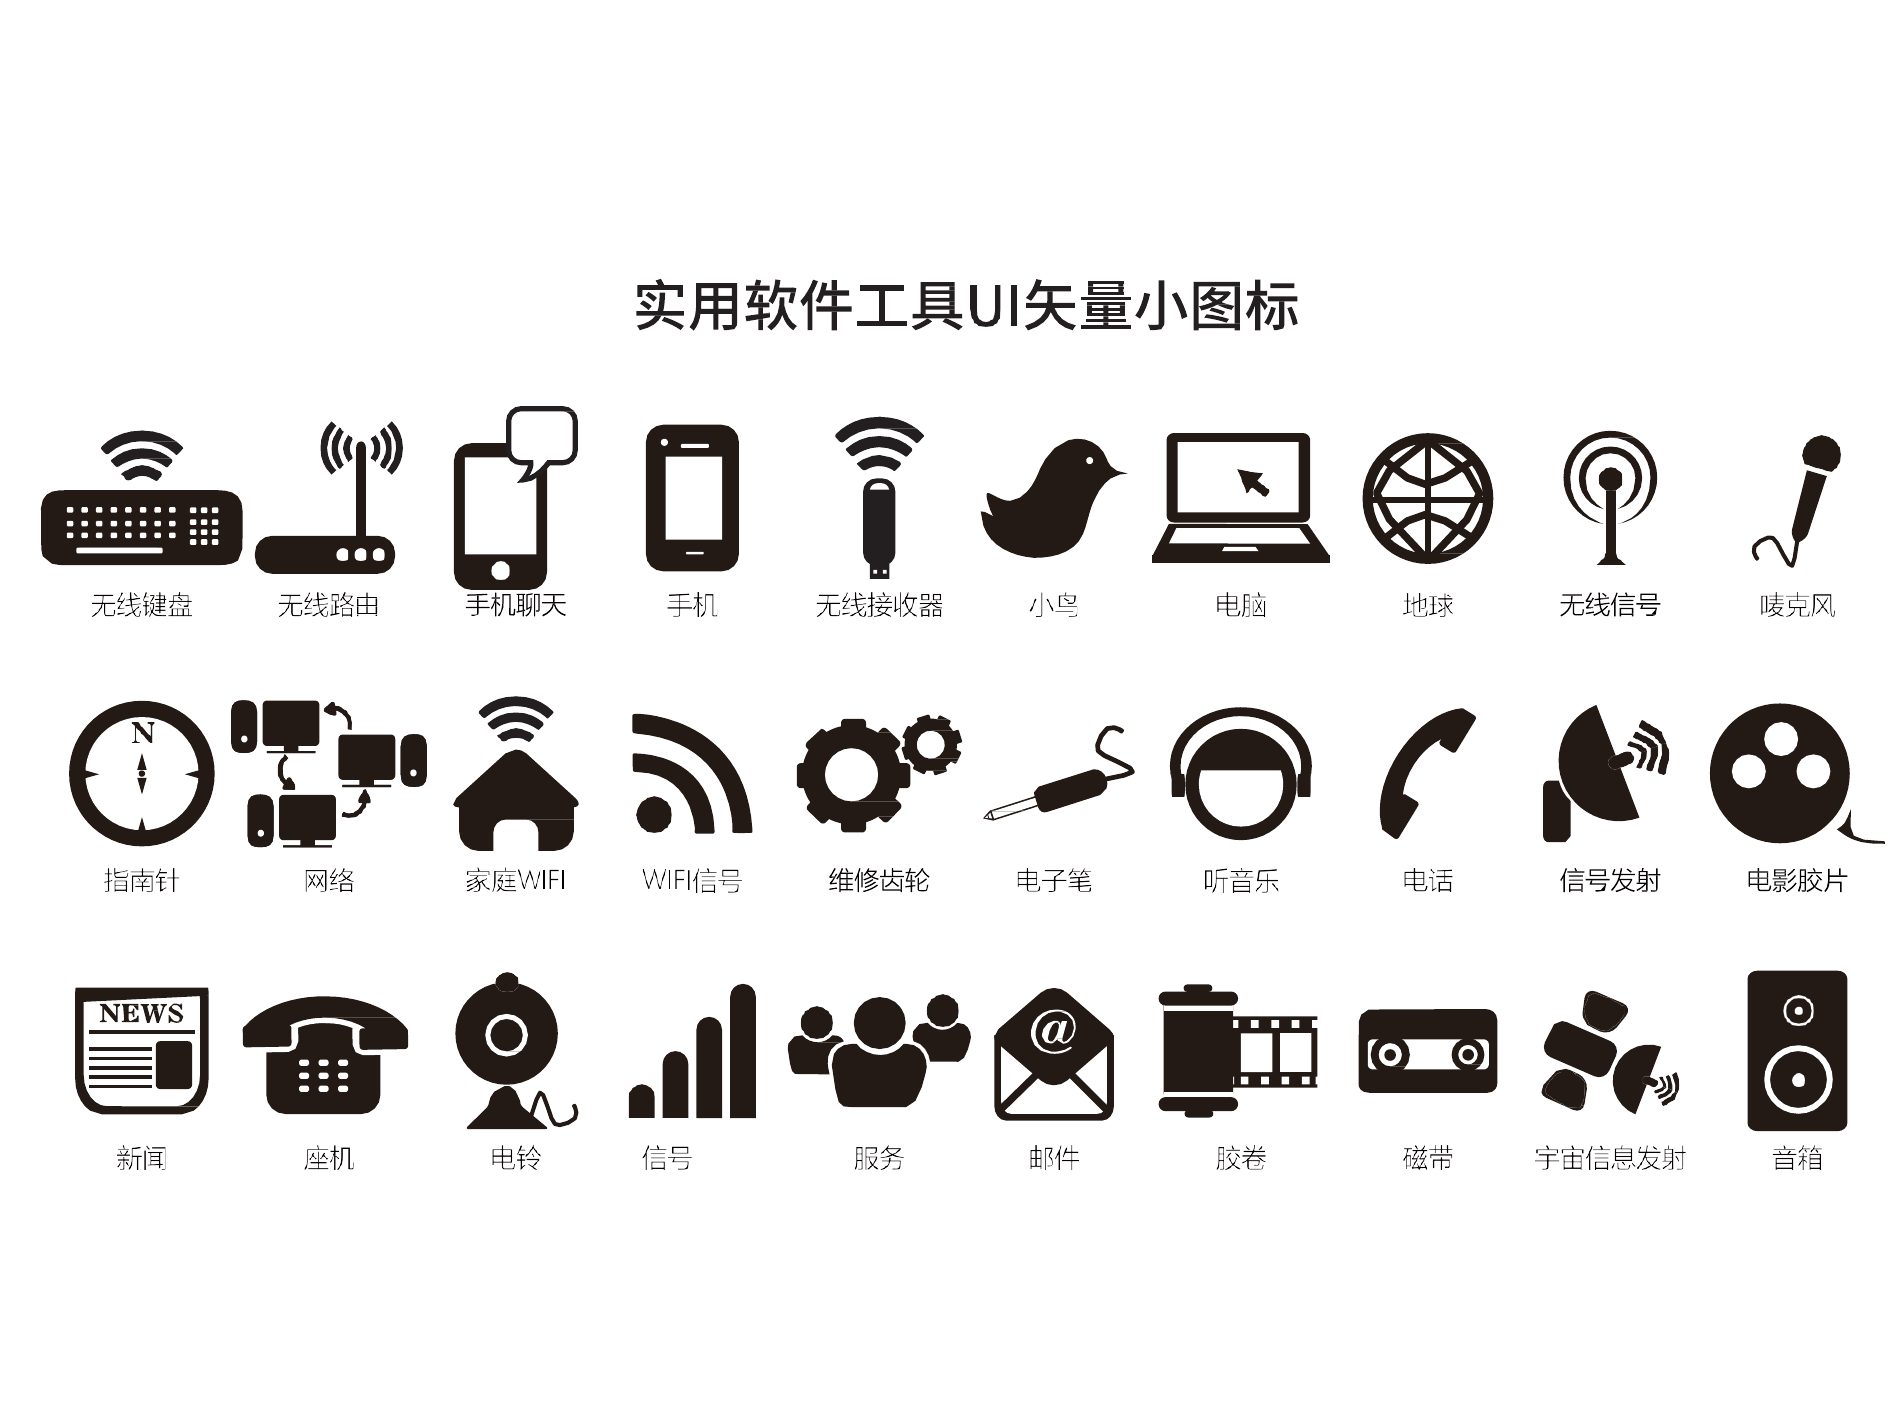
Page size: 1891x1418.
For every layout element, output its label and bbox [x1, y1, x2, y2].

text_box [1237, 469, 1270, 497]
text_box [1791, 470, 1827, 543]
text_box [1462, 1049, 1474, 1061]
text_box [1158, 991, 1239, 1006]
text_box [994, 1040, 1114, 1121]
text_box [796, 718, 911, 833]
text_box [642, 869, 666, 890]
text_box [342, 784, 392, 788]
text_box [231, 700, 258, 754]
text_box [688, 868, 742, 893]
text_box [1030, 1145, 1079, 1170]
text_box [298, 1085, 310, 1092]
text_box [304, 1145, 354, 1170]
text_box [1596, 549, 1626, 565]
text_box [189, 529, 197, 535]
text_box [125, 520, 132, 527]
text_box [154, 507, 161, 513]
text_box [139, 532, 147, 539]
text_box [1315, 1076, 1324, 1085]
text_box [815, 280, 852, 331]
text_box [1297, 774, 1311, 797]
text_box [1034, 769, 1108, 813]
text_box [464, 457, 537, 555]
text_box [121, 1003, 139, 1023]
text_box [1428, 541, 1447, 561]
text_box [110, 507, 118, 513]
text_box [1585, 878, 1610, 892]
text_box [829, 868, 854, 893]
text_box [338, 1085, 349, 1092]
text_box [184, 769, 202, 779]
text_box [410, 769, 417, 777]
text_box [200, 529, 208, 535]
text_box [168, 1003, 184, 1023]
text_box [1280, 1033, 1312, 1072]
text_box [117, 1145, 166, 1170]
text_box [637, 278, 683, 297]
text_box [242, 996, 409, 1050]
text_box [1409, 541, 1428, 560]
text_box [154, 532, 161, 539]
text_box [140, 1004, 167, 1023]
text_box [730, 983, 756, 1119]
text_box [835, 416, 925, 444]
text_box [400, 734, 427, 787]
text_box [1836, 809, 1885, 844]
text_box [1030, 1009, 1076, 1054]
text_box [110, 532, 118, 539]
text_box [1135, 292, 1151, 319]
text_box [1545, 1072, 1585, 1108]
text_box [262, 700, 320, 746]
text_box [1198, 770, 1284, 827]
text_box [1560, 868, 1585, 893]
text_box [211, 529, 219, 535]
text_box [1764, 1045, 1833, 1114]
text_box [1428, 440, 1451, 458]
text_box [81, 532, 88, 539]
text_box [66, 507, 74, 513]
text_box [1382, 458, 1476, 485]
text_box [478, 696, 554, 719]
text_box [686, 551, 704, 555]
text_box [1636, 603, 1661, 616]
text_box [675, 869, 685, 889]
text_box [95, 507, 103, 513]
text_box [200, 507, 208, 514]
text_box [1802, 435, 1841, 472]
text_box [95, 520, 103, 527]
text_box [341, 789, 371, 818]
text_box [1636, 868, 1661, 892]
text_box [101, 430, 184, 455]
text_box [91, 592, 192, 617]
text_box [856, 455, 901, 471]
text_box [137, 777, 147, 795]
text_box [1611, 592, 1635, 617]
text_box [235, 987, 422, 1056]
text_box [1753, 537, 1797, 566]
text_box [125, 532, 132, 539]
text_box [139, 507, 147, 513]
text_box [863, 478, 896, 566]
text_box [338, 1059, 349, 1066]
text_box [1184, 1112, 1214, 1118]
text_box [1148, 280, 1165, 331]
text_box [989, 810, 995, 821]
text_box [869, 564, 890, 579]
text_box [189, 519, 197, 525]
text_box [1731, 754, 1766, 789]
text_box [696, 1016, 723, 1119]
text_box [542, 594, 566, 617]
text_box [138, 770, 146, 777]
text_box [137, 817, 147, 834]
text_box [845, 436, 913, 457]
text_box [66, 520, 74, 527]
text_box [1097, 727, 1133, 780]
text_box [1541, 1083, 1545, 1097]
text_box [75, 987, 209, 1115]
text_box [1029, 592, 1078, 617]
text_box [1382, 514, 1476, 541]
text_box [465, 593, 490, 616]
text_box [1217, 592, 1266, 617]
text_box [531, 1092, 577, 1126]
text_box [492, 1145, 541, 1170]
text_box [1222, 546, 1259, 552]
text_box [854, 1145, 904, 1170]
text_box [1578, 446, 1643, 510]
text_box [257, 829, 264, 837]
text_box [69, 700, 215, 847]
text_box [298, 1072, 310, 1079]
text_box [1584, 993, 1625, 1031]
text_box [516, 593, 533, 617]
text_box [211, 519, 219, 525]
text_box [485, 1013, 528, 1057]
text_box [980, 438, 1128, 558]
text_box [131, 722, 155, 743]
text_box [1291, 1020, 1300, 1028]
text_box [1405, 440, 1428, 458]
text_box [1585, 592, 1610, 617]
text_box [277, 754, 296, 790]
text_box [1086, 457, 1094, 465]
text_box [298, 1059, 310, 1066]
text_box [1240, 1076, 1249, 1085]
text_box [211, 507, 219, 514]
text_box [1367, 1039, 1377, 1070]
text_box [189, 507, 197, 514]
text_box [1076, 1047, 1107, 1104]
text_box [869, 483, 890, 490]
text_box [632, 753, 715, 834]
text_box [880, 868, 904, 893]
text_box [1403, 593, 1453, 617]
text_box [139, 520, 147, 527]
text_box [1001, 1048, 1031, 1103]
text_box [1772, 1145, 1822, 1170]
text_box [645, 424, 739, 572]
text_box [1281, 1076, 1290, 1085]
text_box [1403, 1039, 1460, 1070]
text_box [491, 561, 510, 580]
text_box [66, 532, 74, 539]
text_box [994, 1032, 1114, 1086]
text_box [1193, 281, 1240, 331]
text_box [453, 443, 548, 590]
text_box [1764, 722, 1799, 757]
text_box [1555, 1068, 1575, 1072]
text_box [995, 1073, 1038, 1115]
text_box [318, 1059, 329, 1066]
text_box [278, 592, 354, 617]
text_box [1709, 703, 1850, 844]
text_box [1761, 990, 1834, 1111]
text_box [121, 465, 162, 481]
text_box [453, 749, 579, 851]
text_box [1261, 1076, 1269, 1085]
text_box [831, 1043, 927, 1108]
text_box [387, 421, 403, 475]
text_box [318, 1085, 329, 1092]
text_box [491, 592, 516, 617]
text_box [81, 520, 88, 527]
text_box [1792, 1073, 1805, 1087]
text_box [95, 532, 103, 539]
text_box [466, 1086, 548, 1130]
text_box [1824, 868, 1848, 893]
text_box [137, 753, 147, 770]
text_box [305, 868, 354, 893]
text_box [853, 997, 906, 1050]
text_box [354, 548, 367, 561]
text_box [1404, 868, 1453, 893]
text_box [861, 868, 879, 893]
text_box [1362, 433, 1494, 564]
text_box [279, 794, 336, 841]
text_box [642, 1145, 692, 1170]
text_box [99, 1003, 121, 1023]
text_box [495, 972, 519, 992]
text_box [155, 1041, 193, 1090]
text_box [912, 1022, 971, 1062]
text_box [1070, 1074, 1113, 1117]
text_box [370, 427, 392, 469]
text_box [628, 1084, 655, 1119]
text_box [1024, 279, 1077, 331]
text_box [970, 285, 1001, 327]
text_box [1543, 780, 1571, 843]
text_box [816, 592, 943, 617]
text_box [1005, 1079, 1103, 1114]
text_box [254, 535, 396, 574]
text_box [1642, 1072, 1680, 1106]
text_box [1558, 704, 1640, 822]
text_box [487, 712, 544, 730]
text_box [1171, 774, 1185, 797]
text_box [1535, 1145, 1686, 1170]
text_box [745, 279, 797, 331]
text_box [300, 839, 313, 847]
text_box [76, 547, 163, 554]
text_box [1783, 995, 1814, 1026]
text_box [266, 1024, 381, 1115]
text_box [1476, 1039, 1489, 1070]
text_box [1250, 1020, 1259, 1028]
text_box [636, 796, 672, 833]
text_box [1017, 868, 1092, 893]
text_box [1589, 869, 1606, 877]
text_box [992, 798, 1037, 819]
text_box [506, 406, 578, 483]
text_box [689, 283, 738, 331]
text_box [81, 507, 88, 513]
text_box [169, 532, 176, 539]
text_box [320, 421, 337, 475]
text_box [1370, 1035, 1410, 1075]
text_box [905, 868, 930, 893]
text_box [1177, 442, 1299, 513]
text_box [85, 717, 199, 830]
text_box [1234, 1016, 1318, 1088]
text_box [1301, 1076, 1310, 1085]
text_box [1612, 1044, 1662, 1115]
text_box [283, 745, 297, 752]
text_box [1608, 720, 1670, 775]
text_box [241, 735, 248, 743]
text_box [1459, 1046, 1477, 1064]
text_box [680, 443, 709, 448]
text_box [356, 441, 366, 544]
text_box [632, 713, 753, 834]
text_box [1185, 728, 1297, 841]
text_box [1796, 754, 1831, 789]
text_box [211, 539, 219, 545]
text_box [1358, 1009, 1498, 1093]
text_box [331, 427, 353, 469]
text_box [1379, 1044, 1401, 1066]
text_box [336, 548, 349, 561]
text_box [169, 507, 176, 513]
text_box [1169, 707, 1312, 776]
text_box [125, 507, 132, 513]
text_box [1379, 708, 1476, 839]
text_box [662, 1051, 689, 1118]
text_box [1598, 467, 1623, 491]
text_box [200, 539, 208, 545]
text_box [1403, 1145, 1453, 1170]
text_box [338, 1072, 349, 1079]
text_box [1166, 433, 1311, 523]
text_box [323, 702, 352, 731]
text_box [1312, 1020, 1320, 1028]
text_box [154, 520, 161, 527]
text_box [200, 519, 208, 525]
text_box [189, 539, 197, 545]
text_box [1761, 592, 1835, 617]
text_box [800, 279, 818, 331]
text_box [1245, 279, 1298, 331]
text_box [1376, 467, 1428, 528]
text_box [1158, 1097, 1239, 1112]
text_box [1543, 1021, 1617, 1078]
text_box [1451, 1038, 1485, 1072]
text_box [911, 282, 963, 331]
text_box [901, 714, 963, 776]
text_box [1183, 984, 1213, 992]
text_box [665, 456, 723, 540]
text_box [1240, 1033, 1273, 1073]
text_box [787, 1035, 844, 1075]
text_box [995, 987, 1114, 1035]
text_box [1563, 430, 1658, 524]
text_box [110, 520, 118, 527]
text_box [1163, 1007, 1234, 1095]
text_box [1171, 292, 1188, 319]
text_box [1271, 1020, 1280, 1028]
text_box [1428, 467, 1480, 529]
text_box [247, 794, 274, 848]
text_box [338, 734, 396, 780]
text_box [169, 520, 176, 527]
text_box [667, 592, 718, 617]
text_box [40, 490, 243, 566]
text_box [1384, 1049, 1396, 1061]
text_box [854, 868, 861, 893]
text_box [104, 868, 180, 893]
text_box [361, 779, 374, 786]
text_box [318, 1072, 329, 1079]
text_box [660, 438, 668, 446]
text_box [1772, 881, 1797, 893]
text_box [549, 869, 559, 889]
text_box [636, 292, 684, 331]
text_box [1234, 1020, 1239, 1028]
text_box [110, 448, 173, 468]
text_box [466, 867, 541, 893]
text_box [497, 728, 534, 742]
text_box [1748, 868, 1772, 892]
text_box [1216, 1145, 1266, 1170]
text_box [1168, 528, 1311, 544]
text_box [1153, 523, 1329, 555]
text_box [1798, 868, 1823, 893]
text_box [82, 769, 100, 779]
text_box [1205, 868, 1279, 893]
text_box [1610, 868, 1635, 893]
text_box [1747, 970, 1848, 1132]
text_box [800, 1006, 833, 1039]
text_box [512, 412, 572, 474]
text_box [372, 548, 385, 561]
text_box [455, 983, 558, 1085]
text_box [1560, 594, 1585, 617]
text_box [926, 994, 959, 1027]
